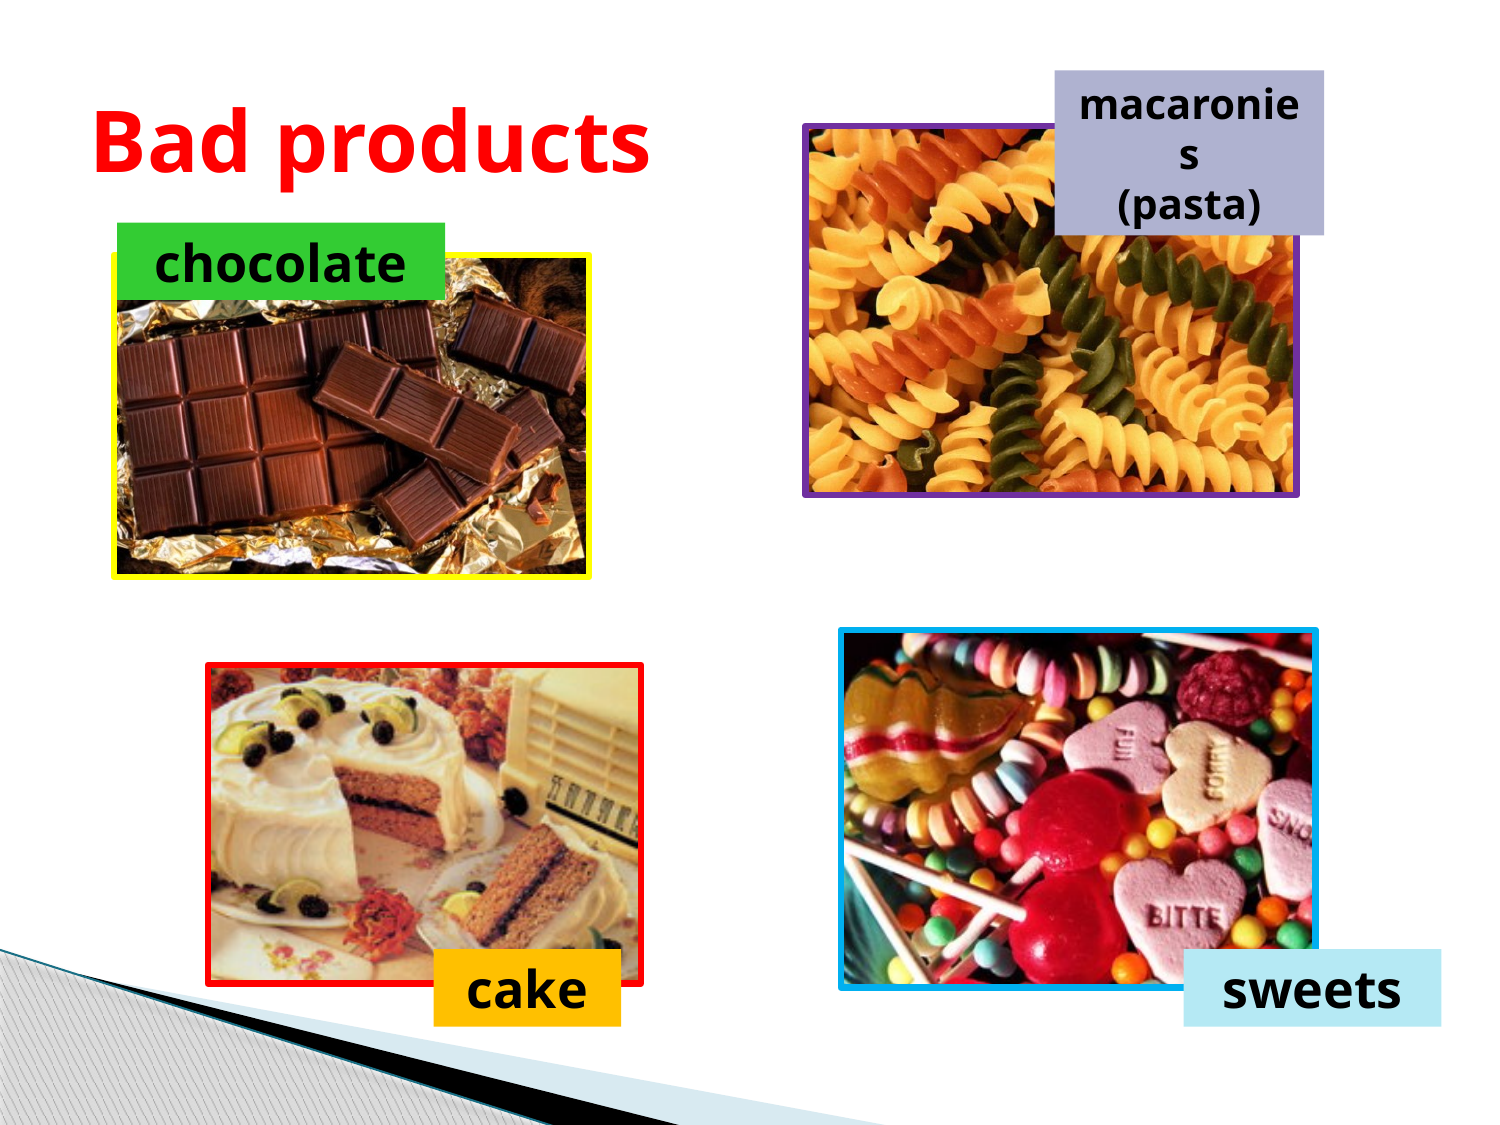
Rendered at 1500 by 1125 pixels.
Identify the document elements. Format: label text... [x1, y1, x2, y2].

text_box cake [433, 993, 622, 1027]
text_box chocolate [117, 222, 446, 257]
title Bad products [75, 45, 1425, 233]
text_box macaronies (pasta) [1054, 70, 1325, 236]
picture [210, 667, 639, 981]
picture [845, 634, 1313, 985]
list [808, 128, 1294, 493]
picture [116, 257, 587, 575]
text_box sweets [1183, 949, 1442, 1027]
